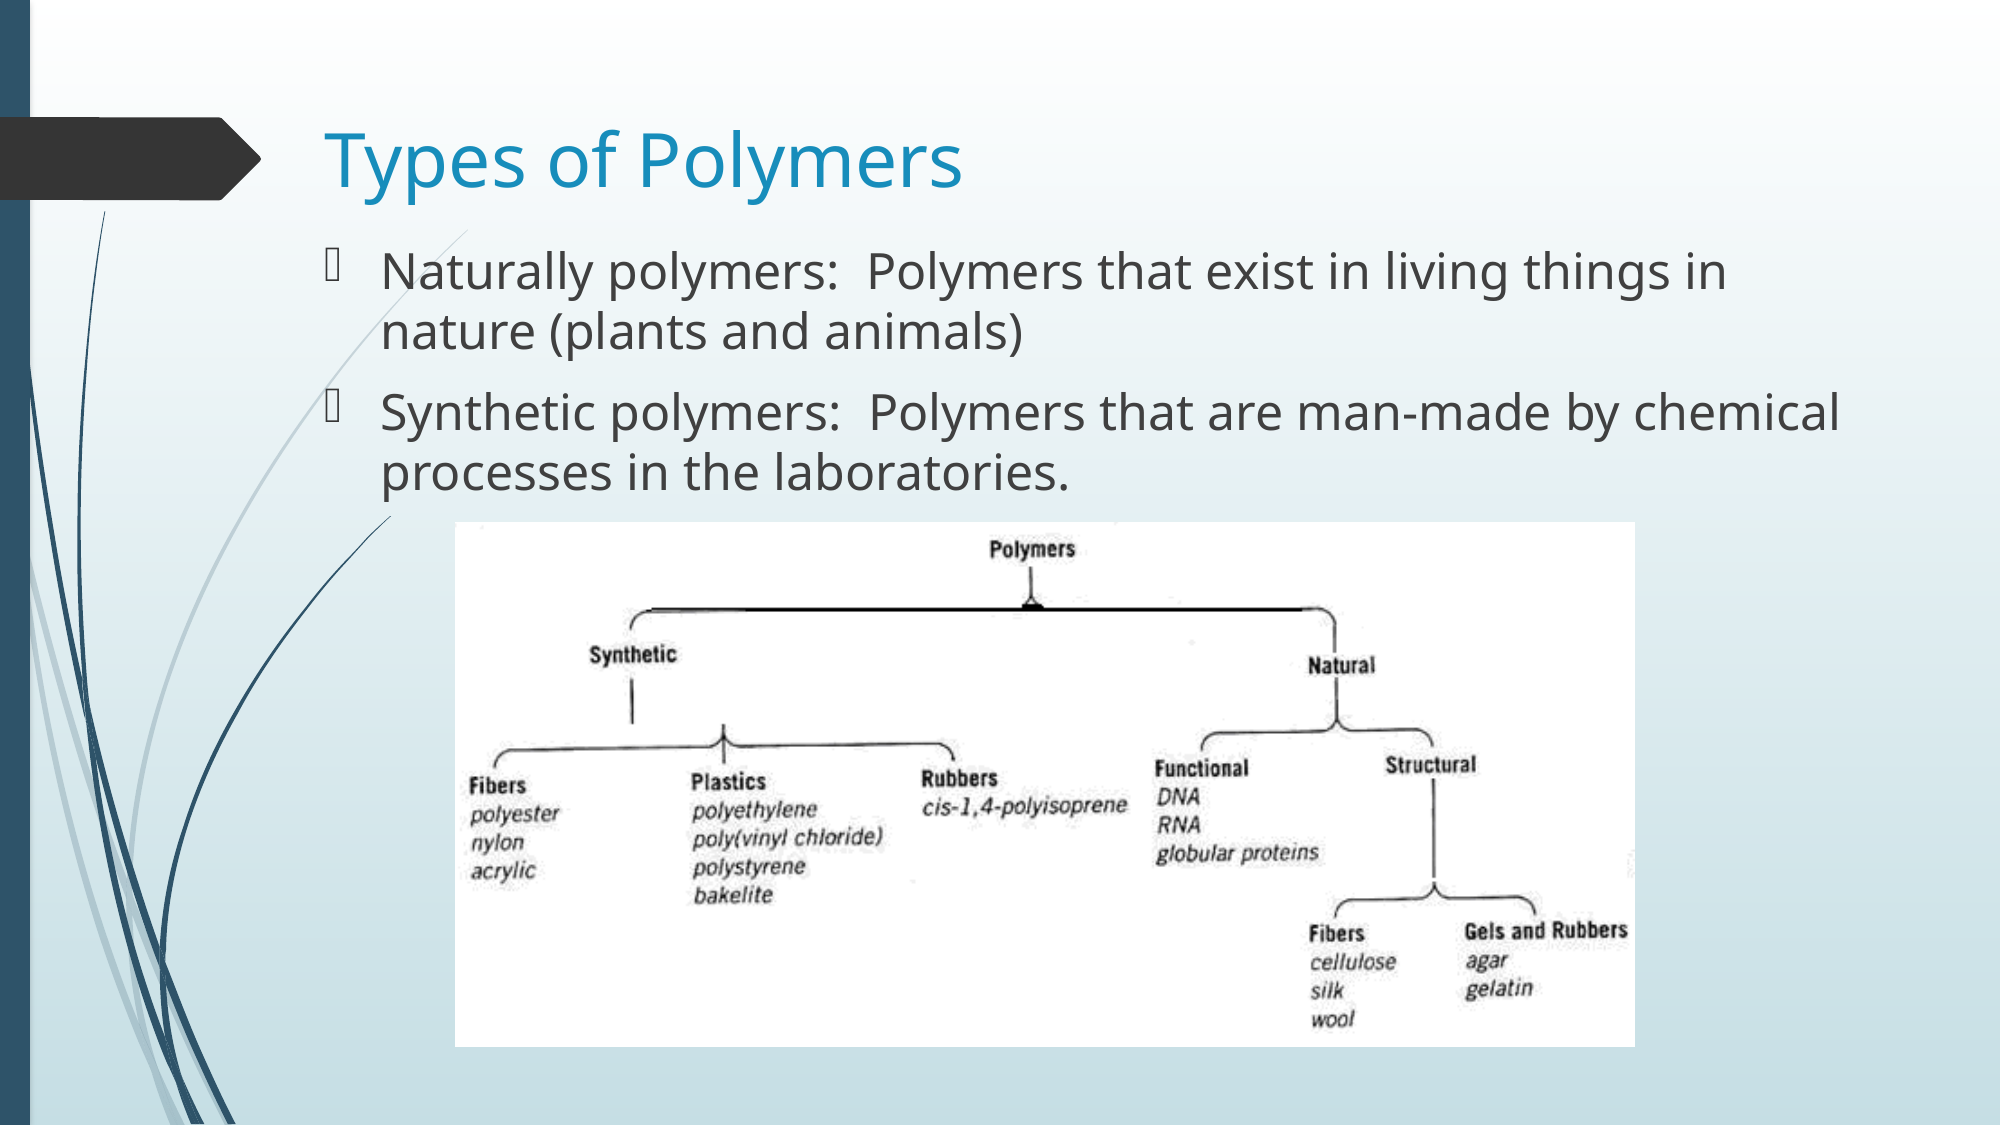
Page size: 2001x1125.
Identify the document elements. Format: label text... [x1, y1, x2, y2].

picture [455, 522, 1635, 1047]
title Types of Polymers [309, 104, 1888, 231]
list Naturally polymers: Polymers that exist in living things in nature (plants and animals) Synthetic polymers: Polymers that are man-made by chemical processes in the laboratories. [309, 231, 1888, 970]
